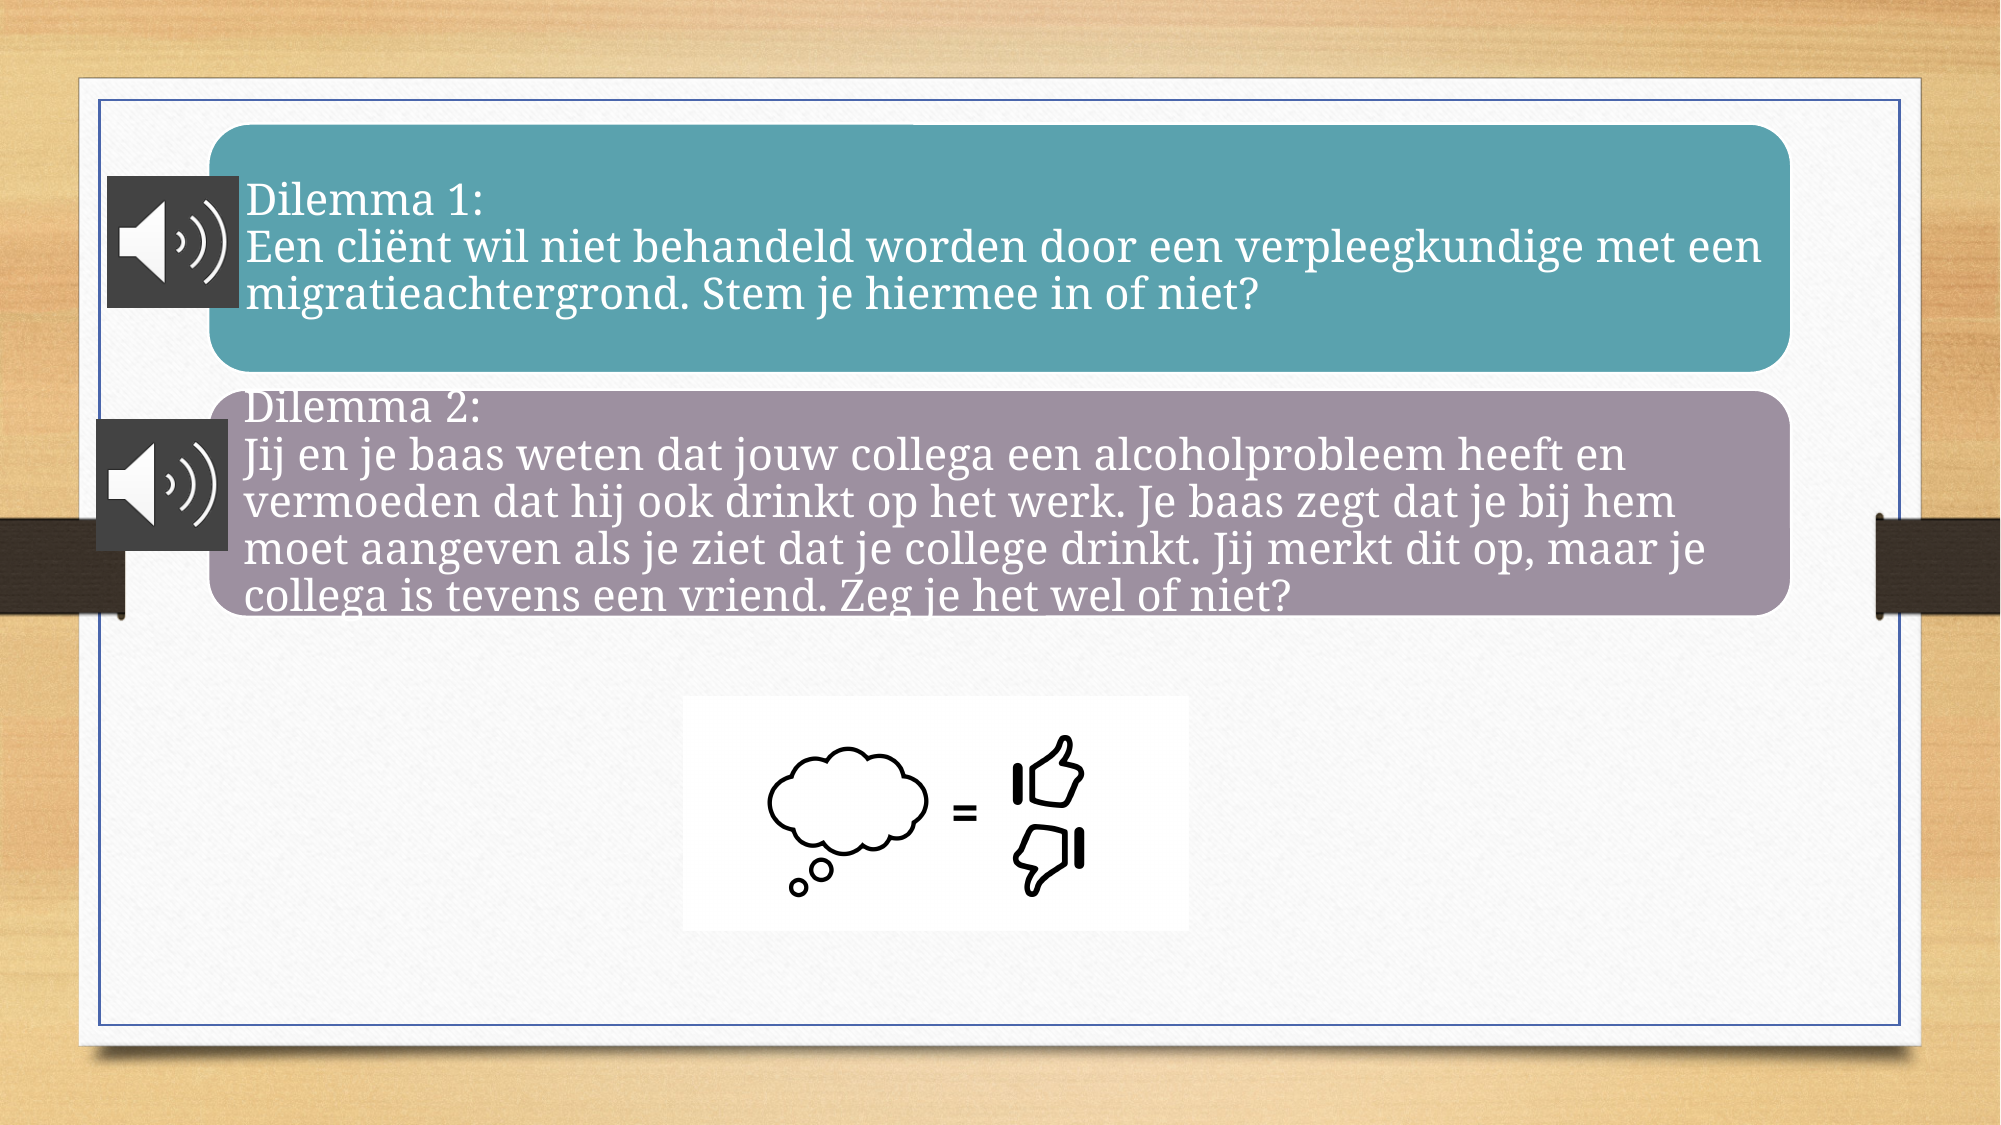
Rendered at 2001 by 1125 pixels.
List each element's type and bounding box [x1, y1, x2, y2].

picture [683, 696, 1189, 931]
text_box [0, 0, 2000, 1125]
list [207, 123, 1792, 642]
picture [95, 417, 230, 552]
picture [105, 175, 240, 309]
